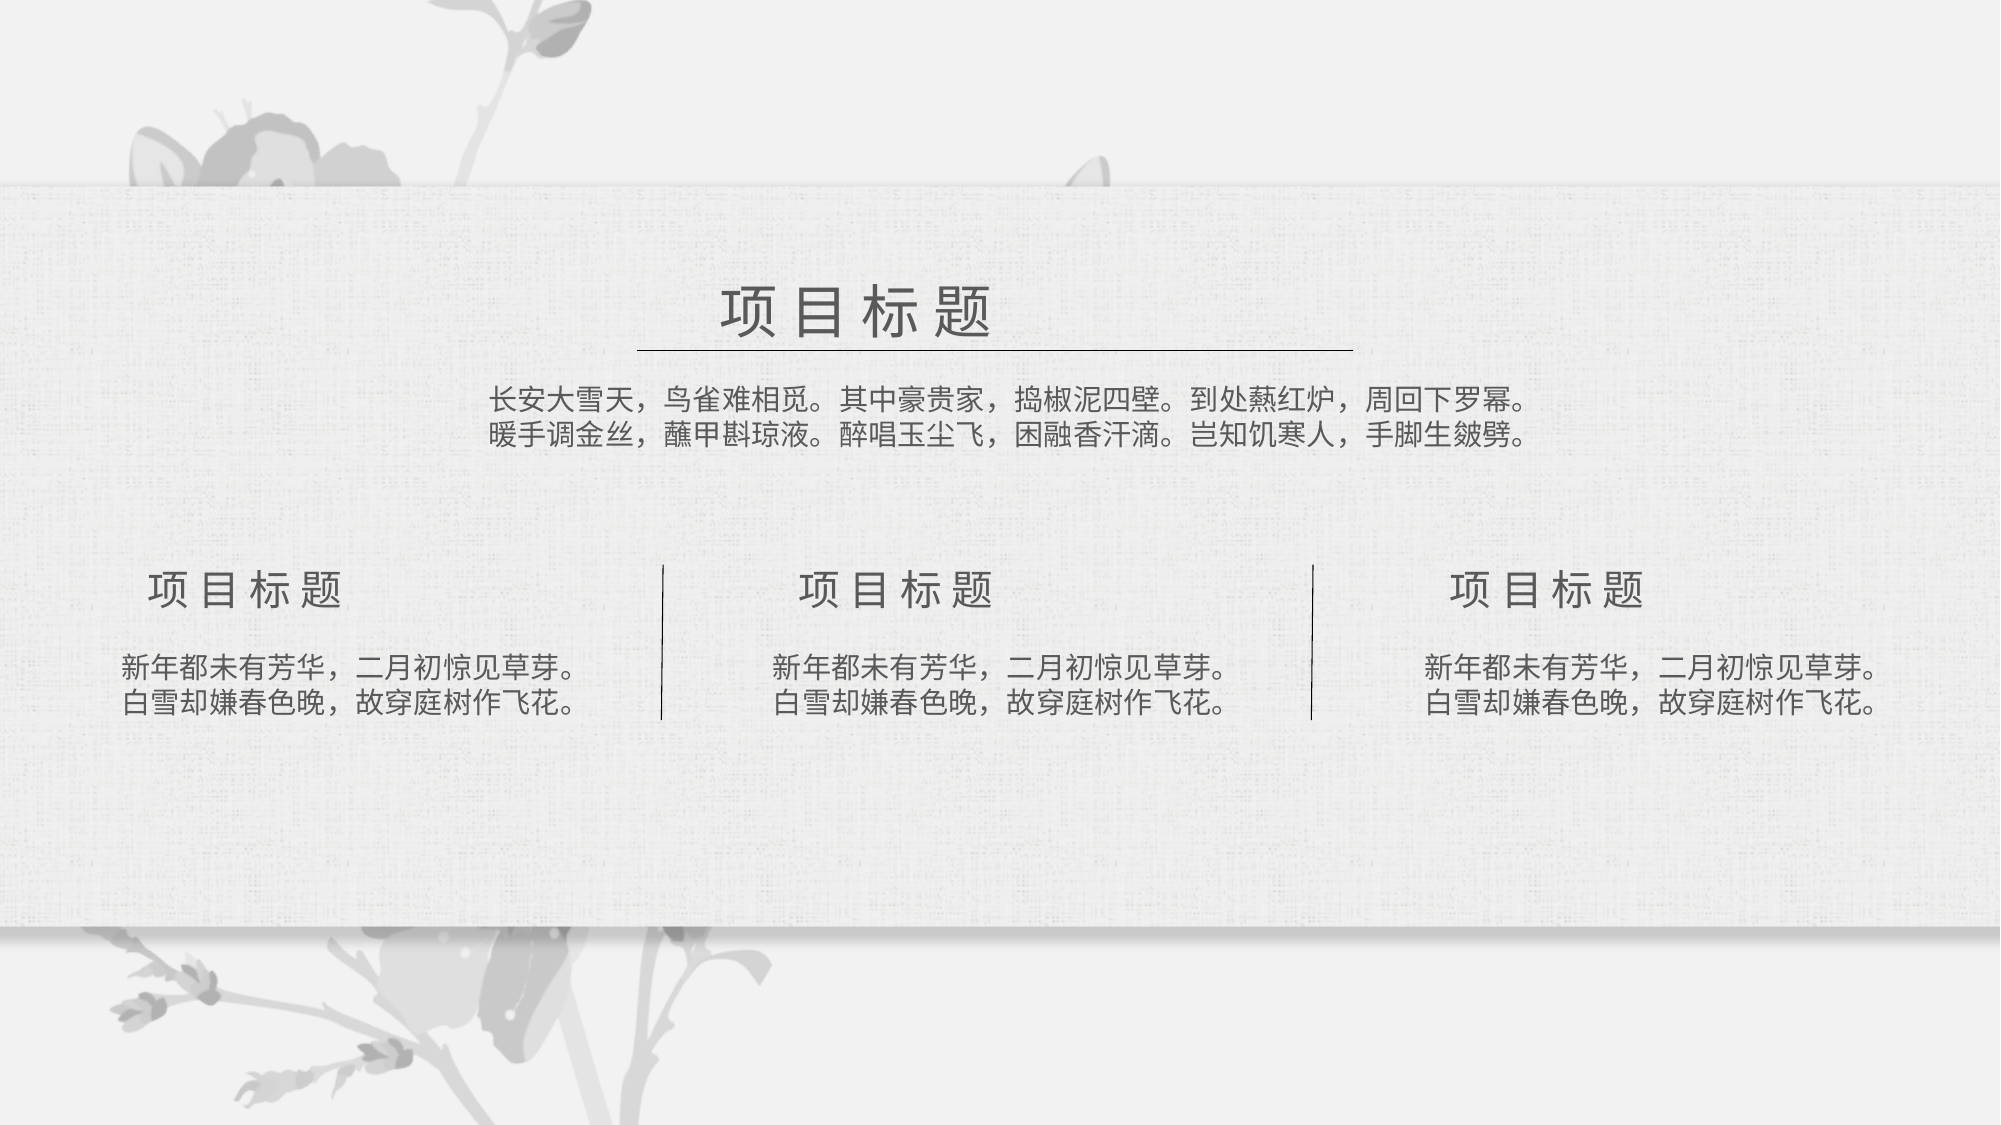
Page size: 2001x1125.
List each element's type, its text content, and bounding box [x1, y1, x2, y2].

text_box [624, 0, 1364, 1125]
picture [0, 0, 624, 1125]
text_box 项 目 标 题 [1435, 556, 1835, 622]
text_box 新年都未有芳华，二月初惊见草芽。 白雪却嫌春色晚，故穿庭树作飞花。 [1409, 642, 1908, 727]
text_box 长安大雪天，鸟雀难相觅。其中豪贵家，捣椒泥四壁。到处爇红炉，周回下罗幂。 暖手调金丝，蘸甲斟琼液。醉唱玉尘飞，困融香汗滴。岂知饥寒人，手脚生皴劈。 [1364, 374, 1578, 459]
